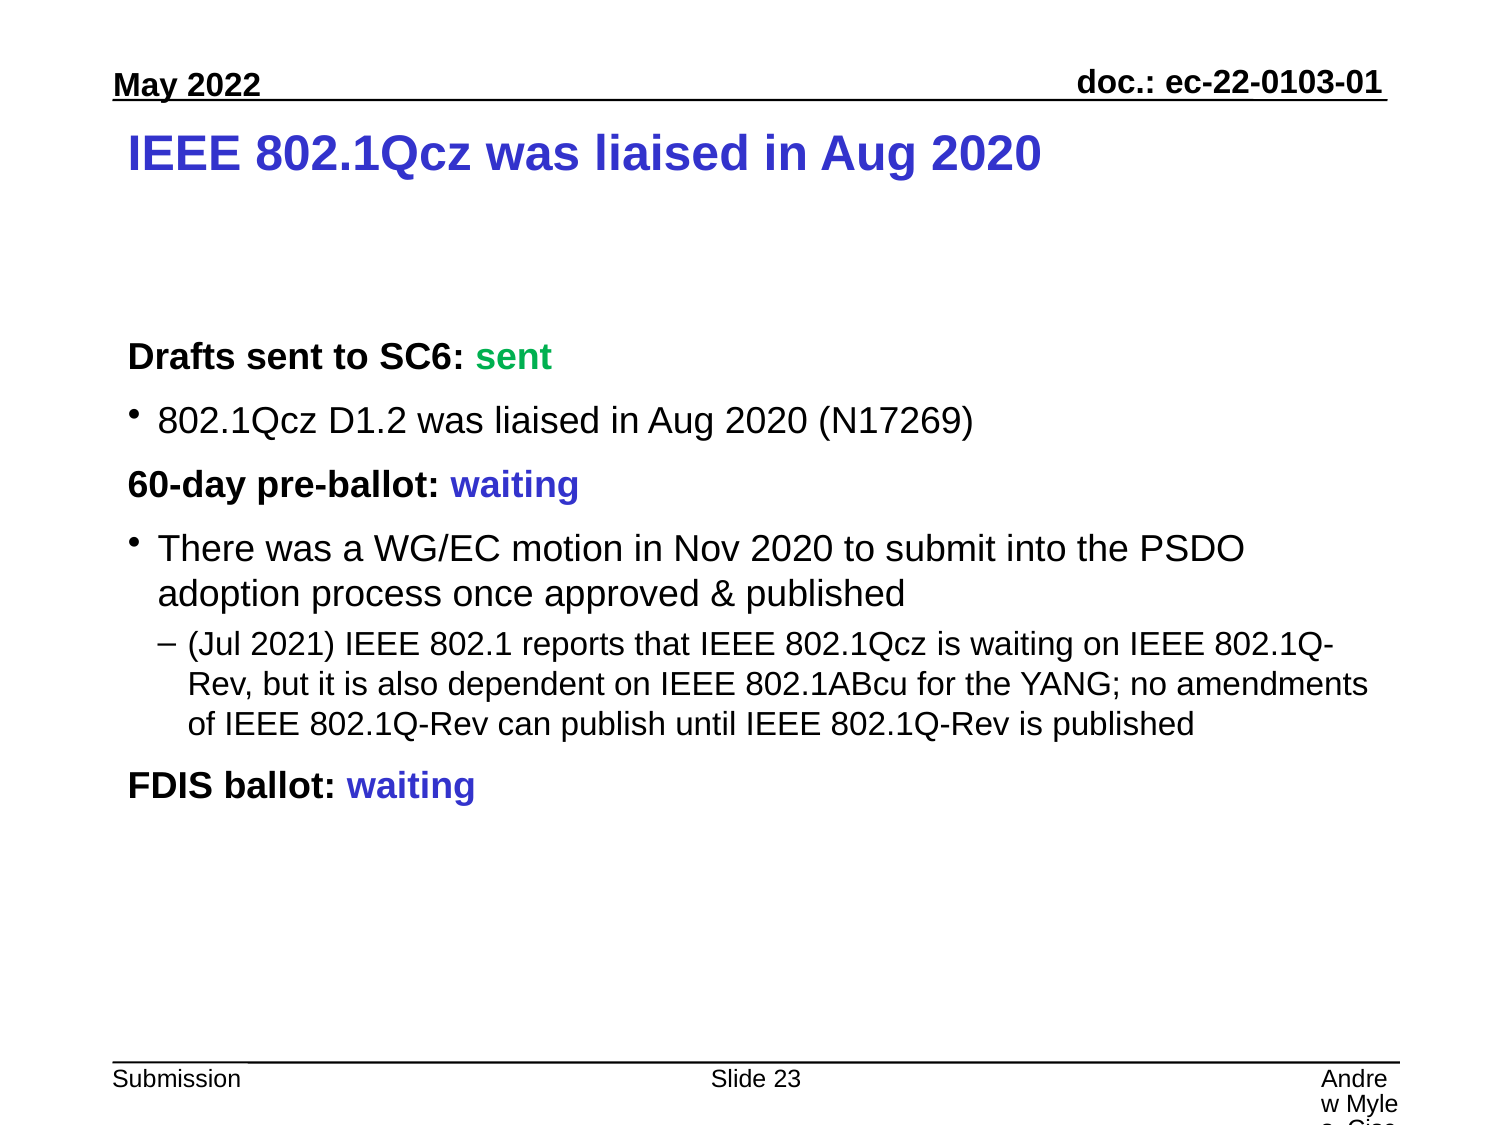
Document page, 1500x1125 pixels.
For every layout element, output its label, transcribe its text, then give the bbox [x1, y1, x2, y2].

footer Andrew Myles, Cisco [1320, 1061, 1402, 1093]
slide_number Slide 23 [709, 1061, 803, 1093]
list Drafts sent to SC6: sent 802.1Qcz D1.2 was liaised in Aug 2020 (N17269) 60-day pre-ballot: waiting There was a WG/EC motion in Nov 2020 to submit into the PSDO adoption process once approved & published (Jul 2021) IEEE 802.1 reports that IEEE 802.1Qcz is waiting on IEEE 802.1Q-Rev, but it is also dependent on IEEE 802.1ABcu for the YANG; no amendments of IEEE 802.1Q-Rev can publish until IEEE 802.1Q-Rev is published FDIS ballot: waiting [112, 324, 1388, 1000]
title IEEE 802.1Qcz was liaised in Aug 2020 [112, 112, 1388, 288]
